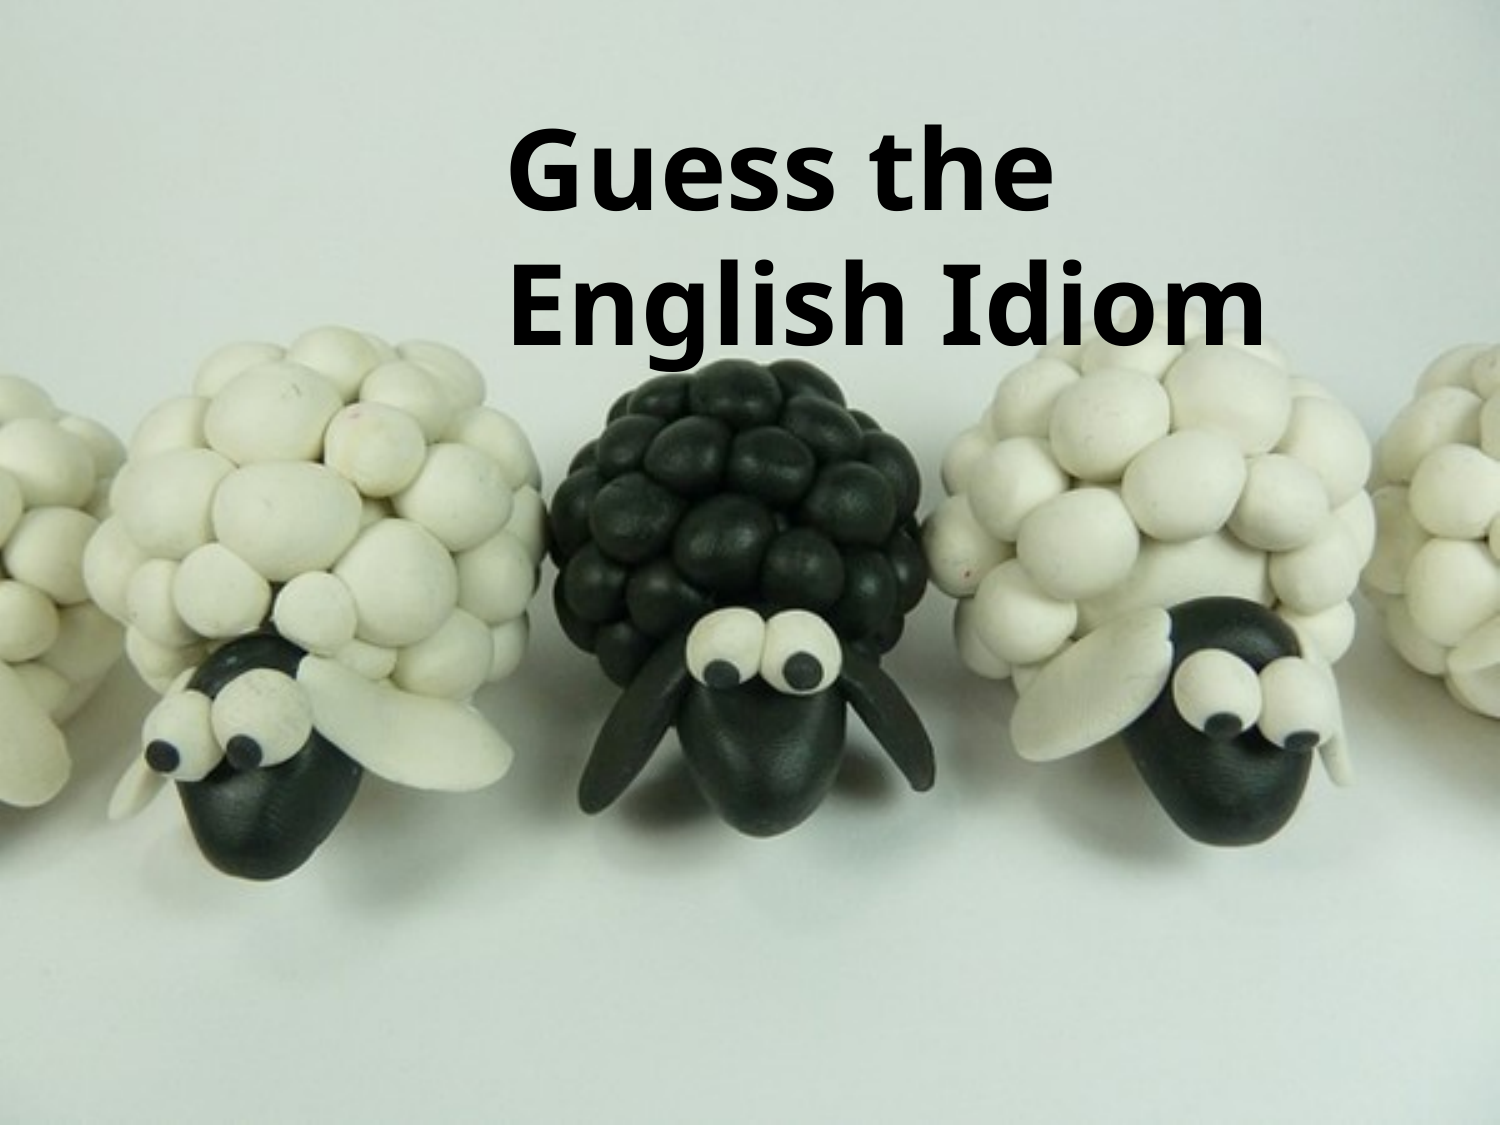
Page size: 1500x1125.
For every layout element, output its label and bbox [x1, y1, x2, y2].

list [0, 0, 1500, 1125]
